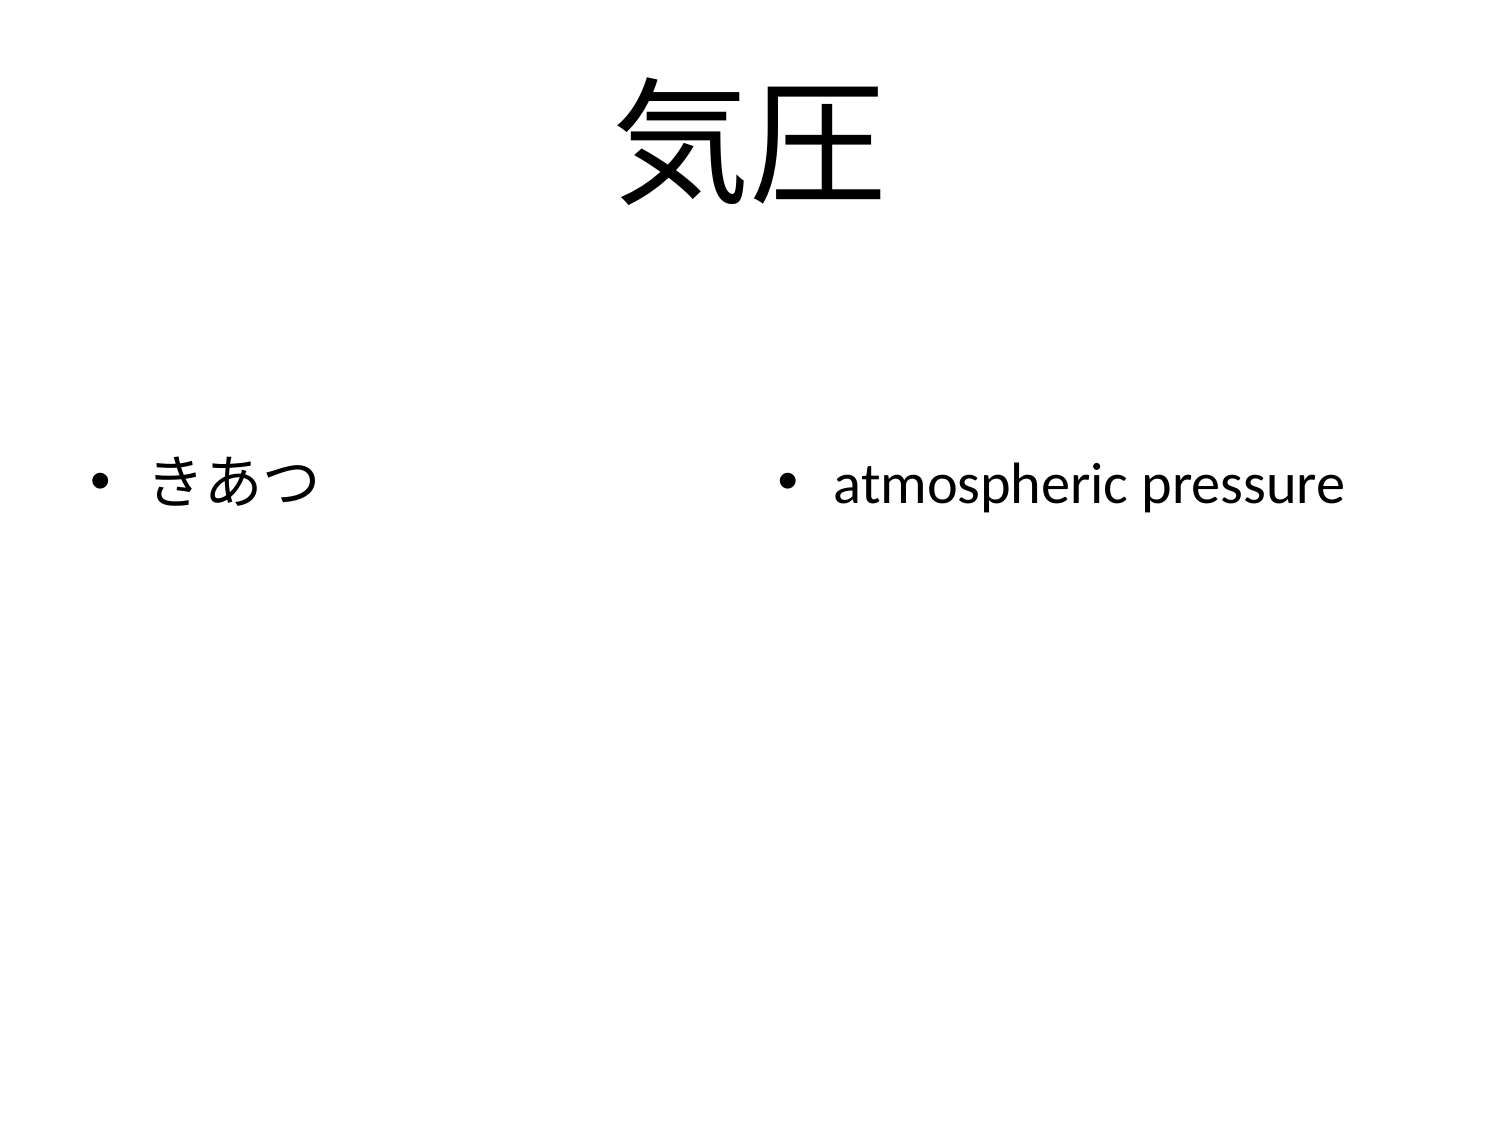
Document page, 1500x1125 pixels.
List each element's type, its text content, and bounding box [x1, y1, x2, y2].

list きあつ [74, 437, 738, 1006]
list atmospheric pressure [762, 437, 1426, 1006]
title 気圧 [74, 44, 1426, 233]
